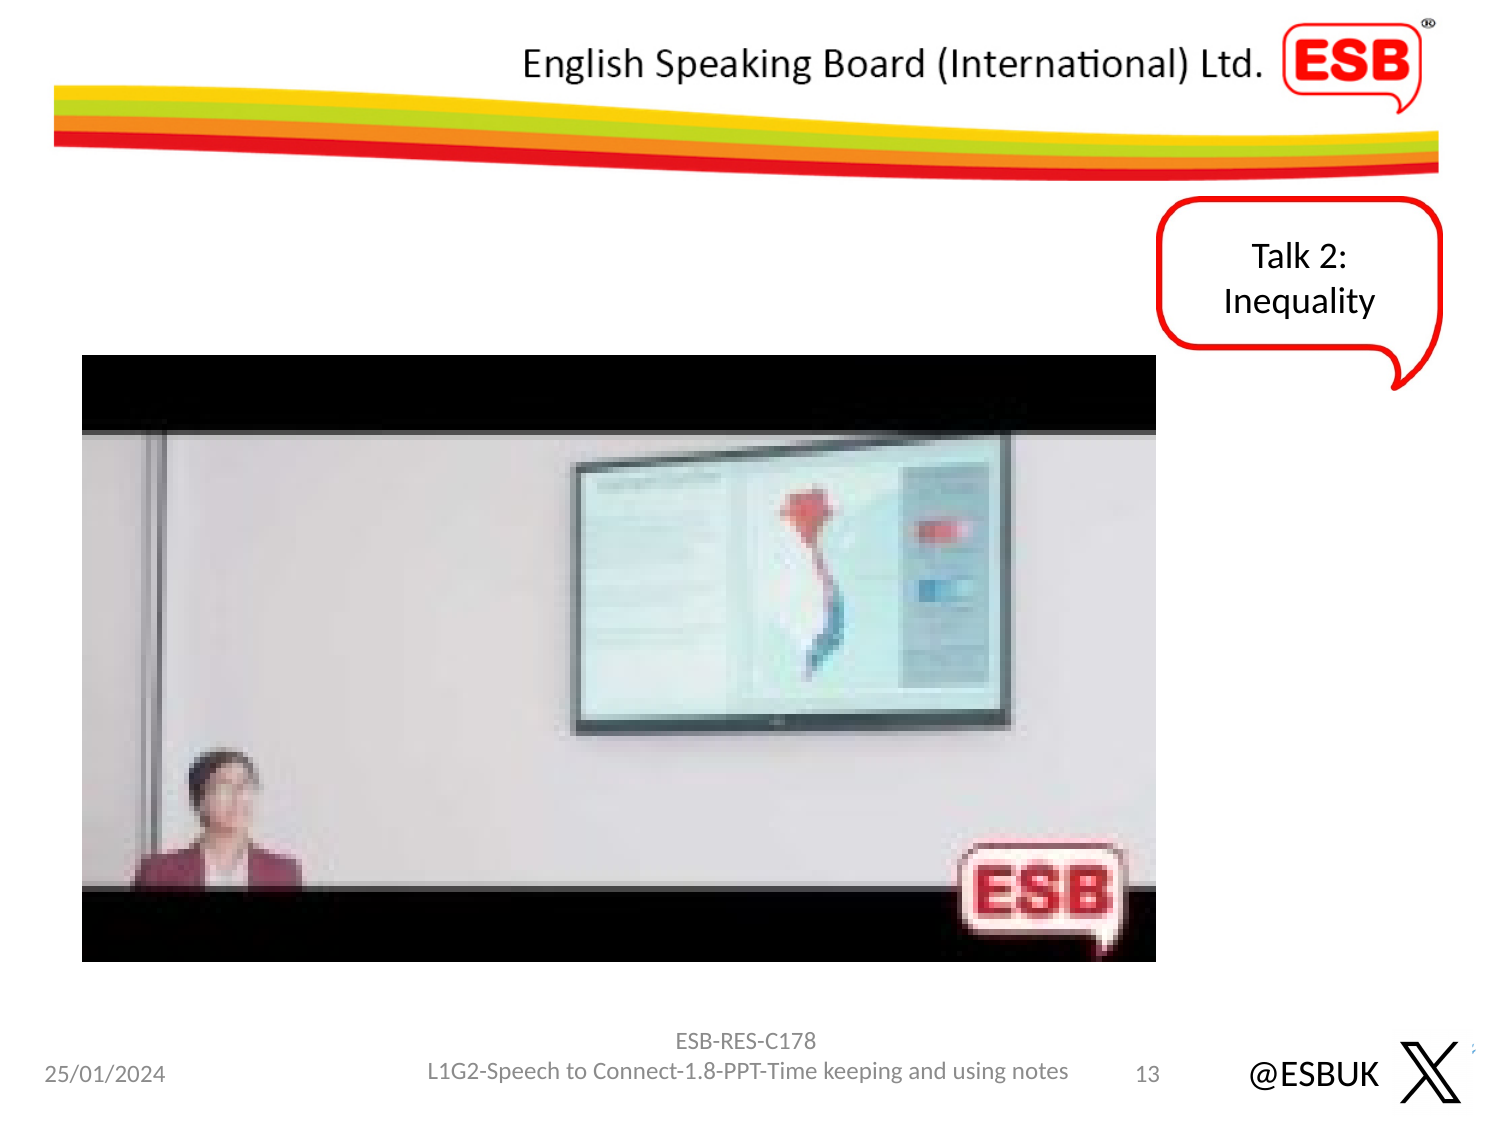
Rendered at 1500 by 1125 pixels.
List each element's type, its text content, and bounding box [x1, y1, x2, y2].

picture [1156, 196, 1443, 391]
slide_number 13 [930, 1042, 1176, 1103]
picture [0, 0, 1500, 189]
picture [1392, 1029, 1476, 1116]
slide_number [29, 1042, 367, 1103]
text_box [81, 355, 1157, 963]
footer ESB-RES-C178 L1G2-Speech to Connect-1.8-PPT-Time keeping and using notes [395, 1006, 1103, 1103]
